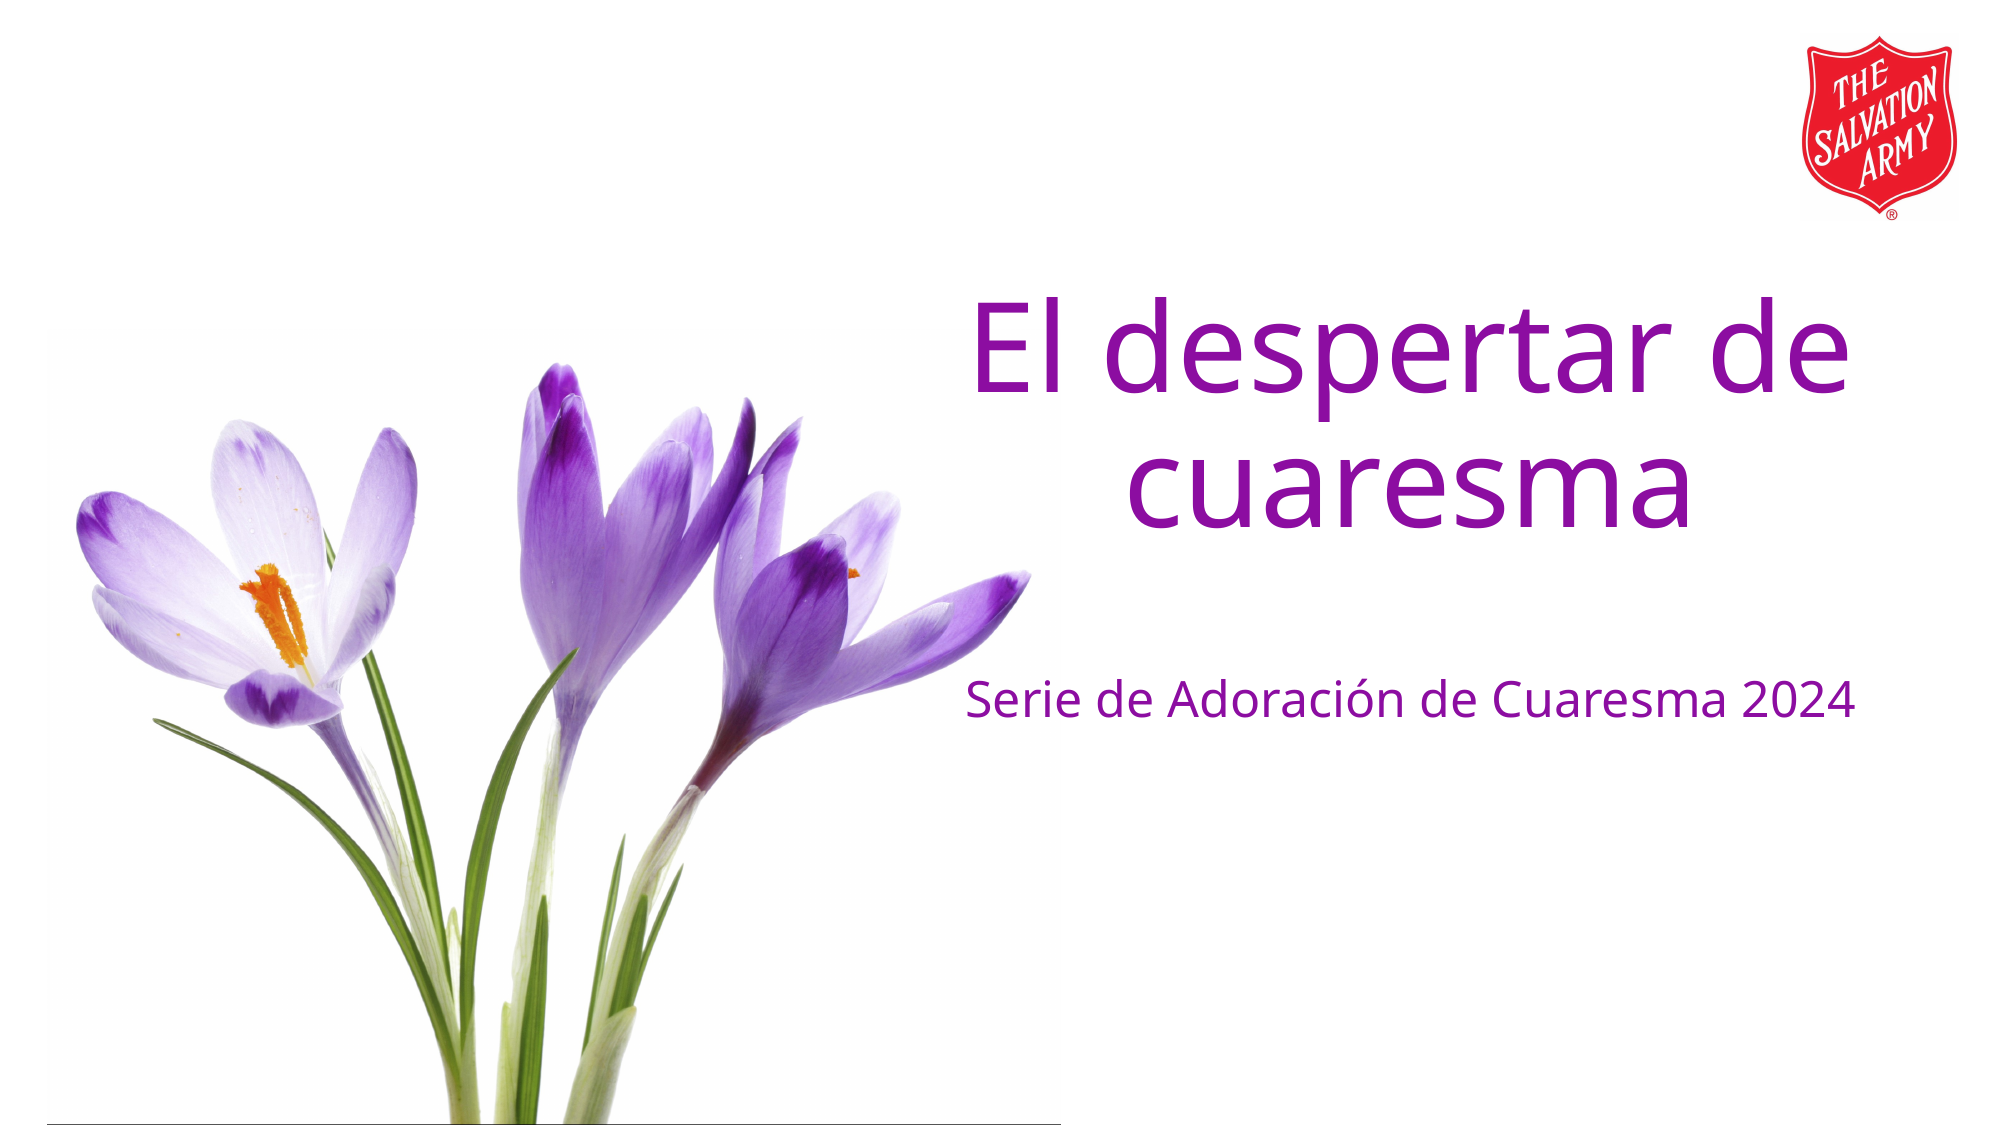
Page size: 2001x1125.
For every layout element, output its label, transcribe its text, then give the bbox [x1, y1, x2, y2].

picture [1799, 33, 1959, 221]
picture [46, 328, 1061, 1125]
subtitle Serie de Adoración de Cuaresma 2024 [1061, 666, 1941, 939]
title El despertar de cuaresma [881, 66, 1941, 563]
